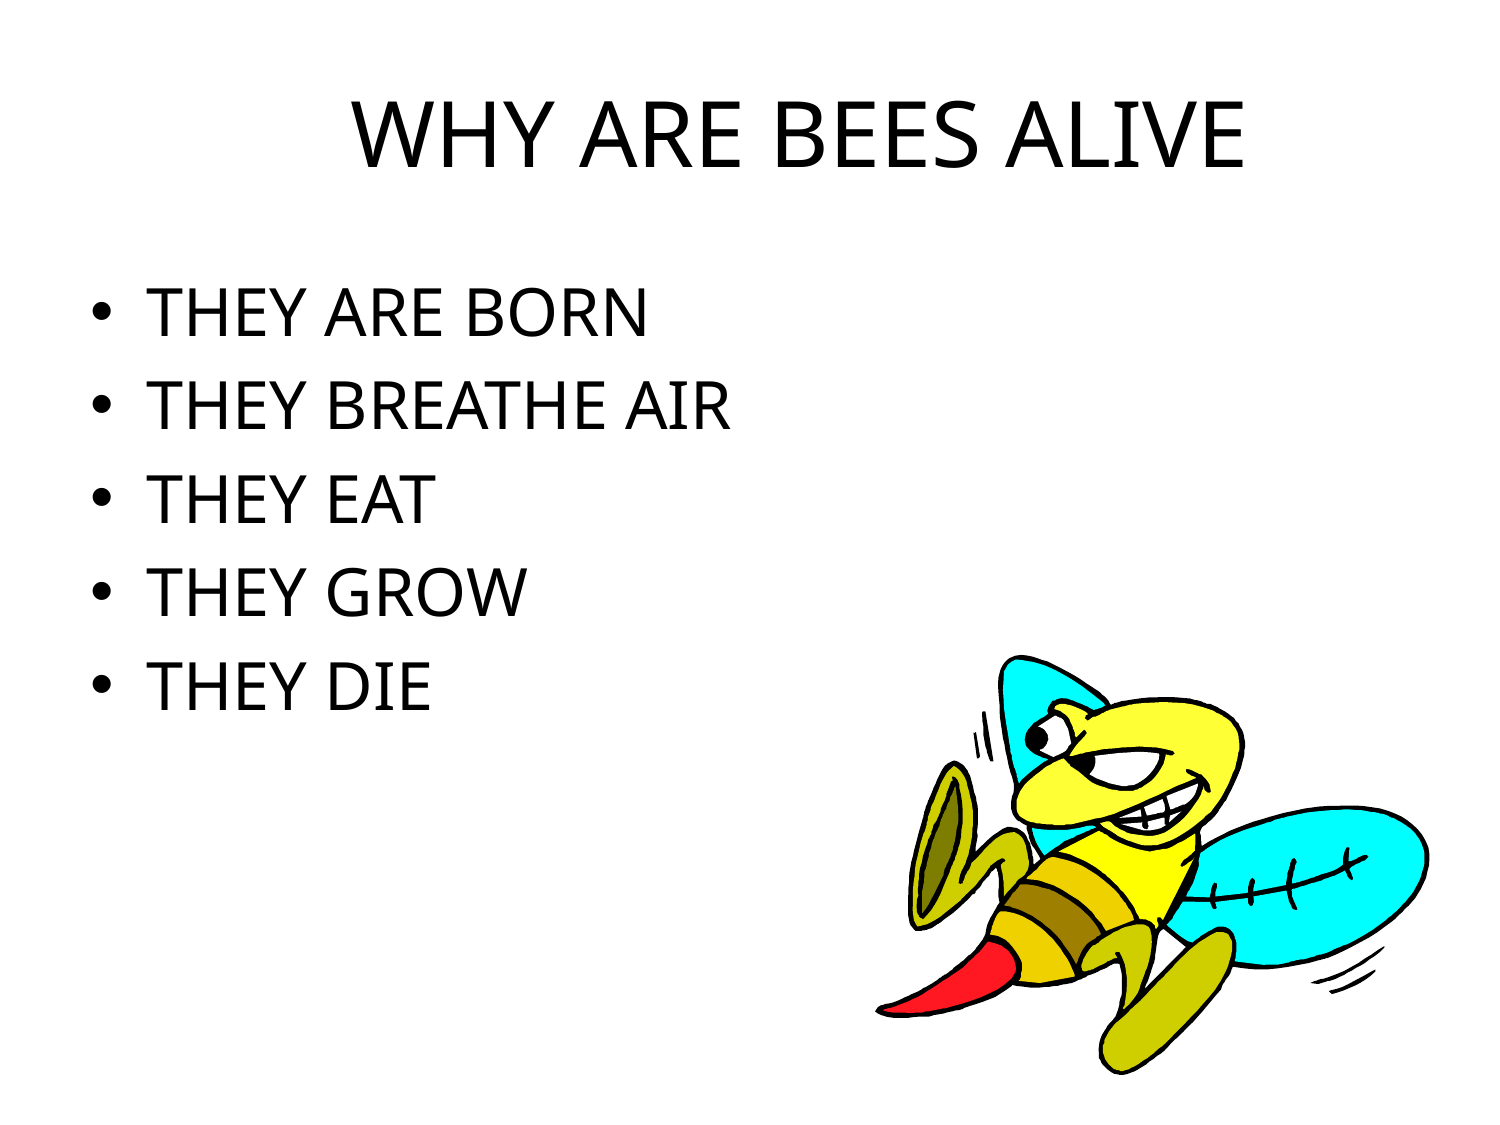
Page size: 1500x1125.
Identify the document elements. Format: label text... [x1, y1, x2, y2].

list THEY ARE BORN THEY BREATHE AIR THEY EAT THEY GROW THEY DIE [75, 262, 1425, 1005]
title WHY ARE BEES ALIVE [125, 37, 1475, 225]
picture [874, 649, 1432, 1076]
